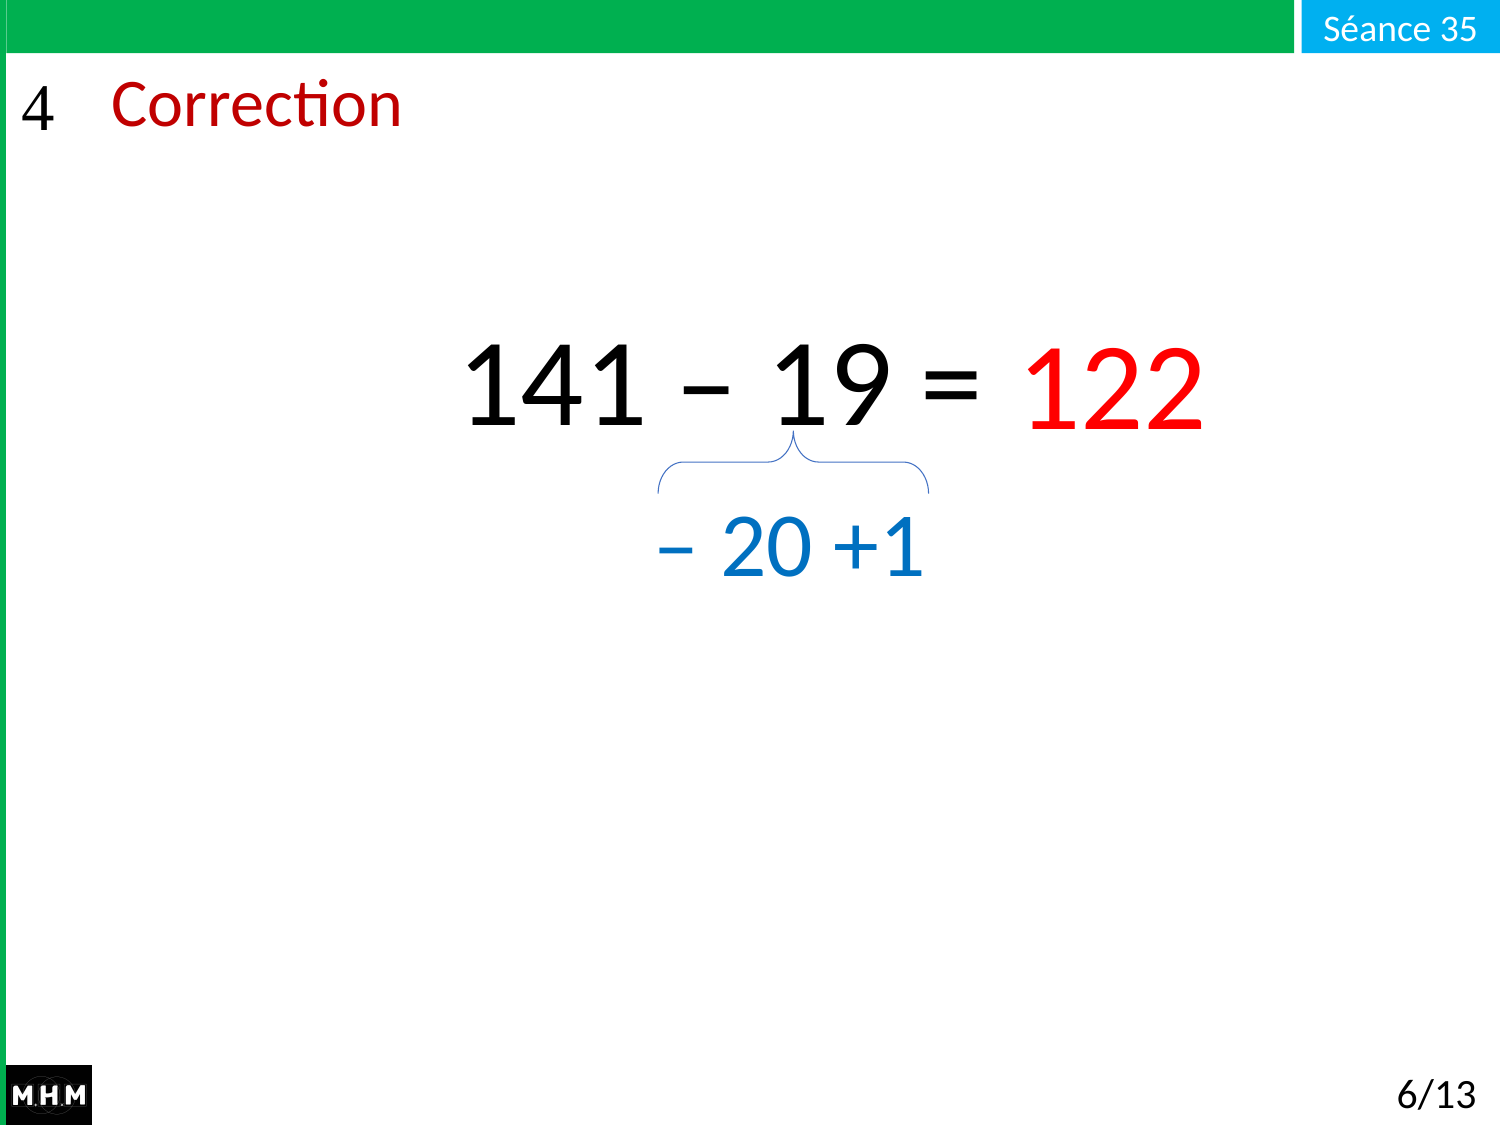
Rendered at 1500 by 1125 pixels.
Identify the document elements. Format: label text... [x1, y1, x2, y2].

text_box 122 [982, 297, 1243, 462]
text_box – 20 +1 [638, 476, 1439, 602]
title Correction [96, 60, 1391, 150]
list 6/13 [1373, 1064, 1500, 1125]
picture [6, 1065, 92, 1125]
text_box [657, 430, 930, 494]
text_box 141 – 19 = [442, 292, 1243, 458]
